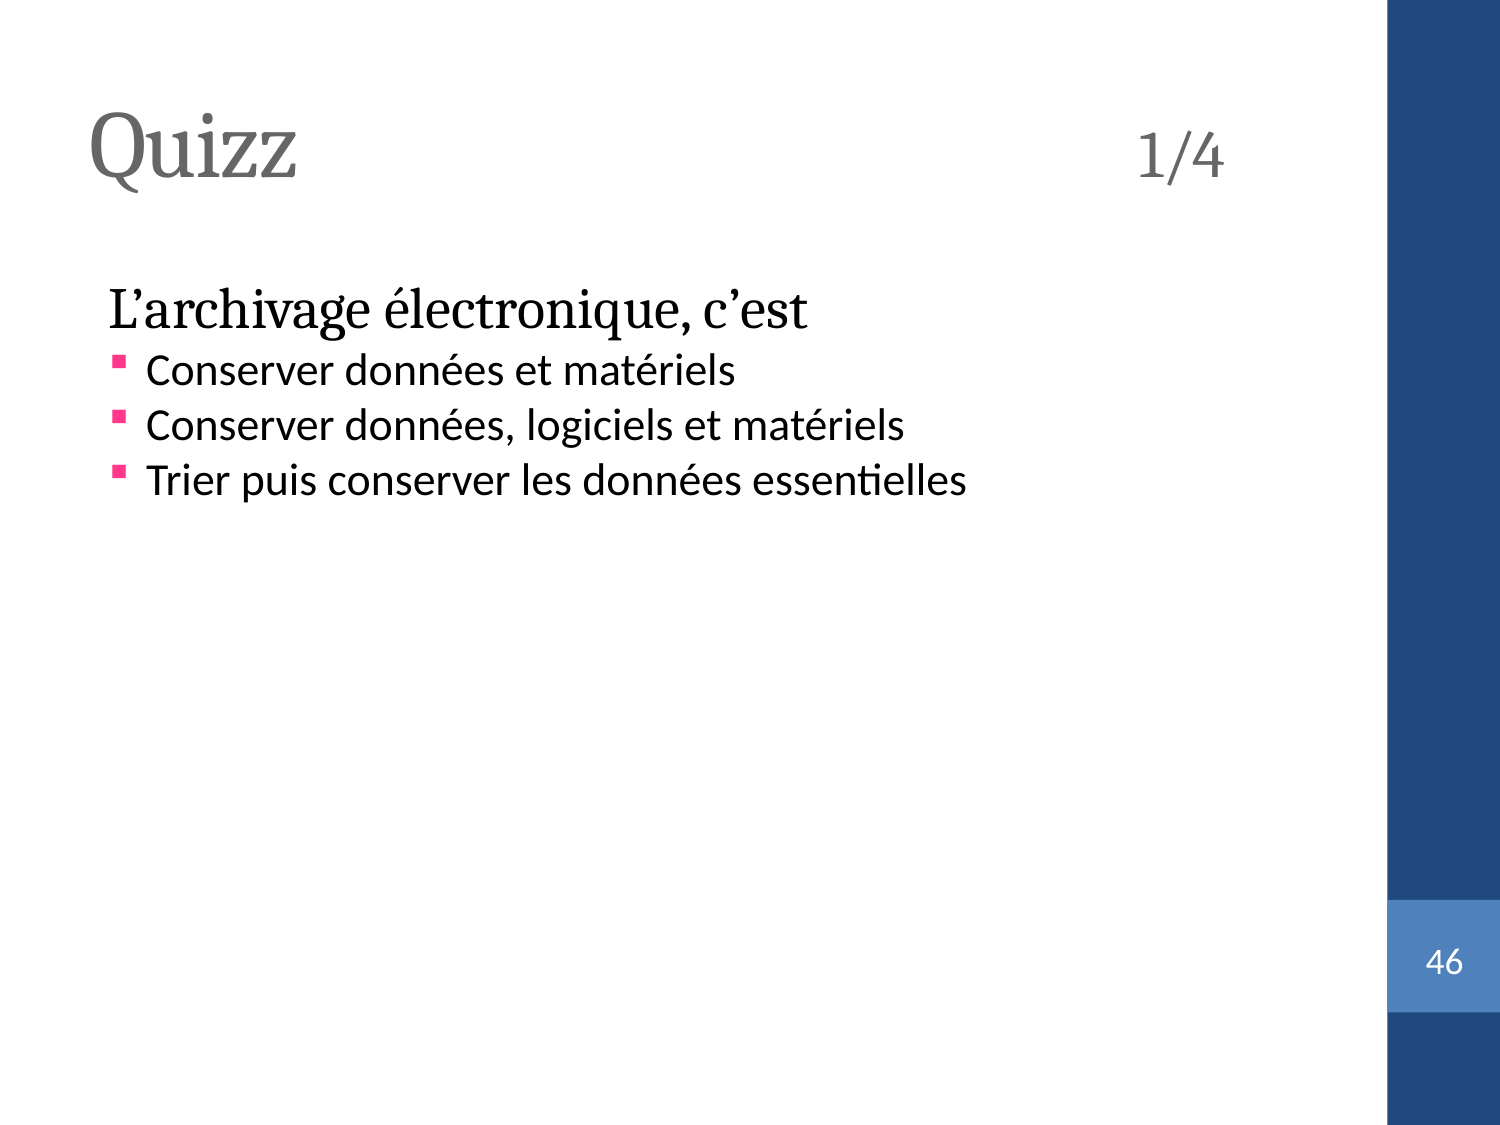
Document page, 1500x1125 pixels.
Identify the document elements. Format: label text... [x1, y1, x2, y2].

text_box L’archivage électronique, c’est Conserver données et matériels Conserver données, logiciels et matériels Trier puis conserver les données essentielles [74, 262, 1325, 1050]
text_box Quizz 1/4 [74, 45, 1325, 233]
text_box <numéro> [1399, 926, 1490, 992]
